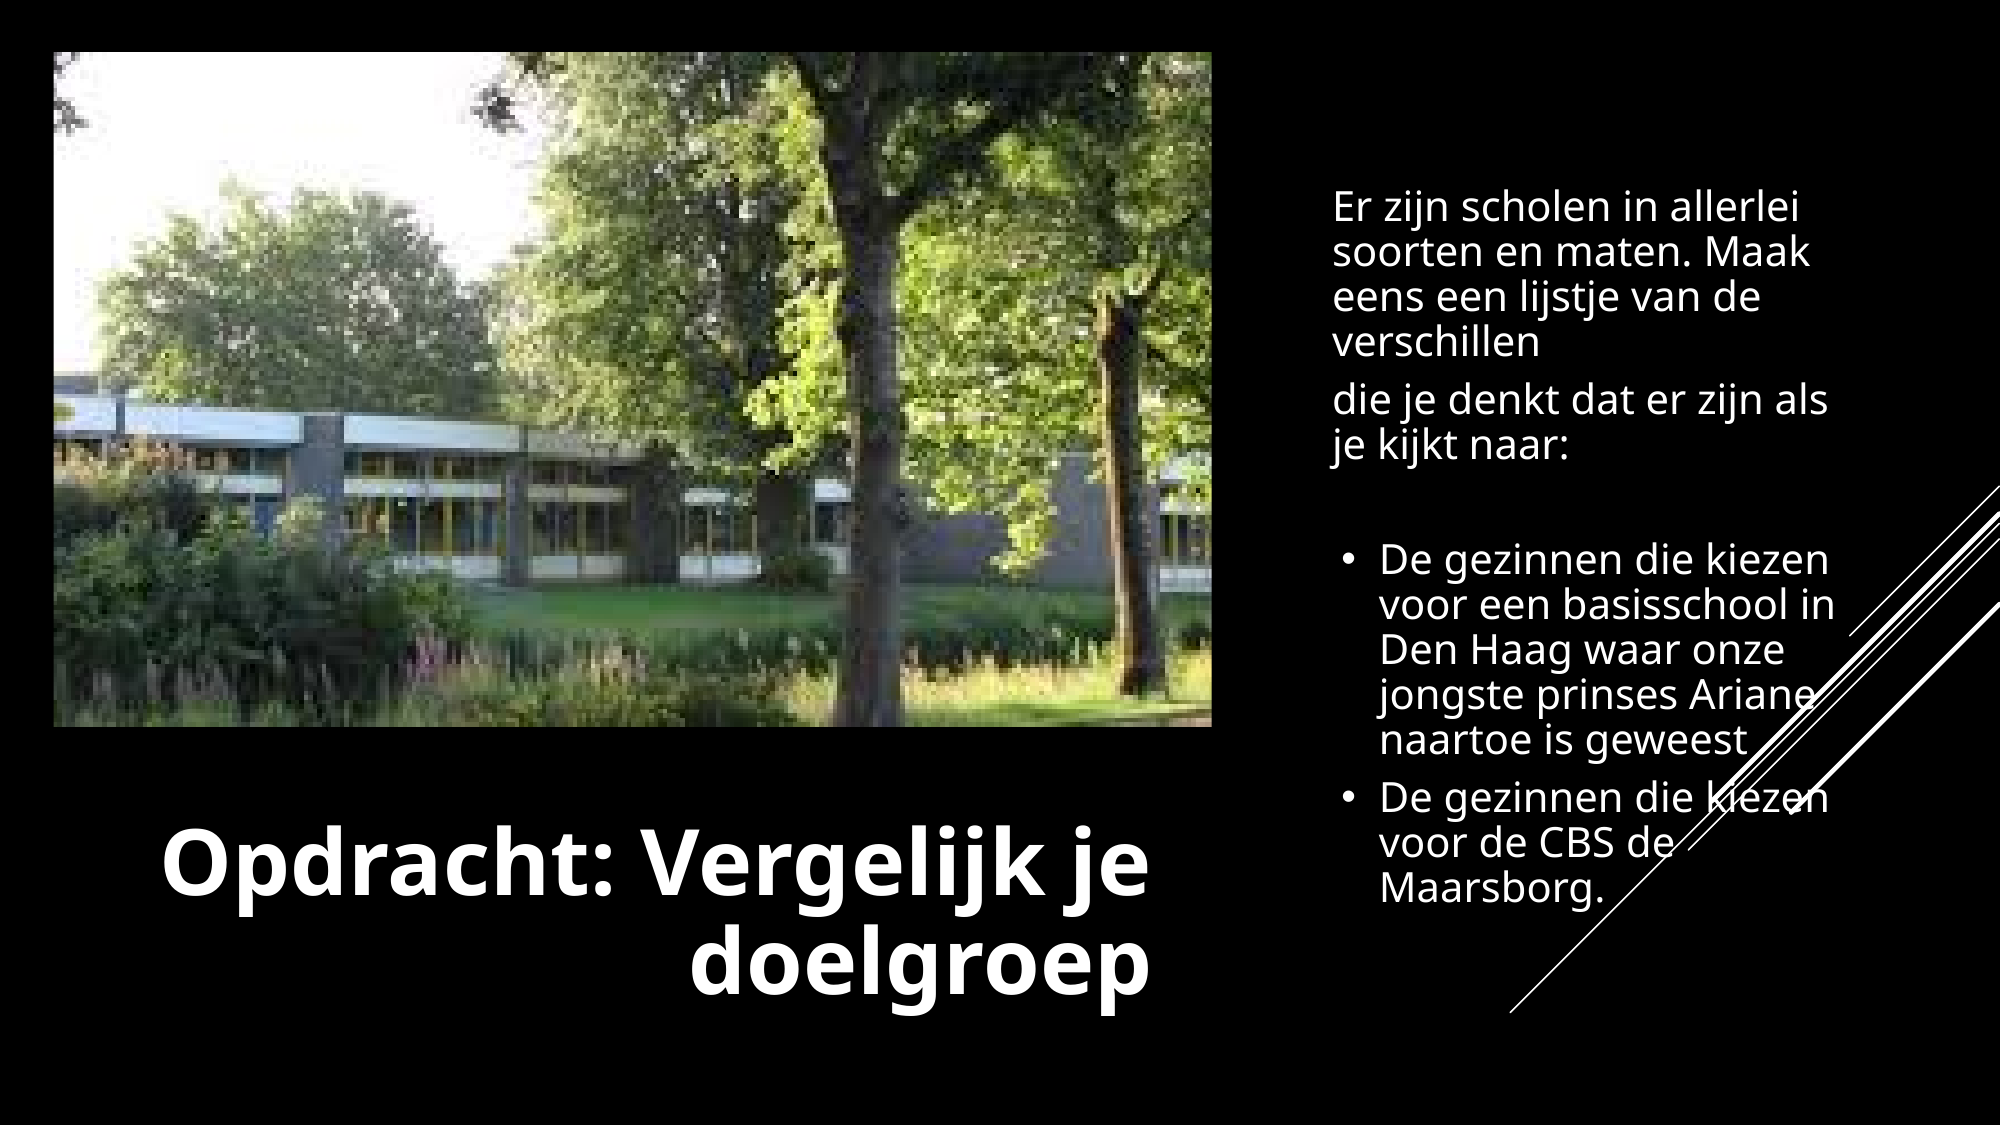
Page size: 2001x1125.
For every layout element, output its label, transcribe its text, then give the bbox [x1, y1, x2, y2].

picture [53, 52, 1212, 727]
text_box Er zijn scholen in allerlei soorten en maten. Maak eens een lijstje van de verschillen die je denkt dat er zijn als je kijkt naar: De gezinnen die kiezen voor een basisschool in Den Haag waar onze jongste prinses Ariane naartoe is geweest De gezinnen die kiezen voor de CBS de Maarsborg. [1317, 150, 1879, 947]
text_box Opdracht: Vergelijk je doelgroep [85, 781, 1168, 1049]
